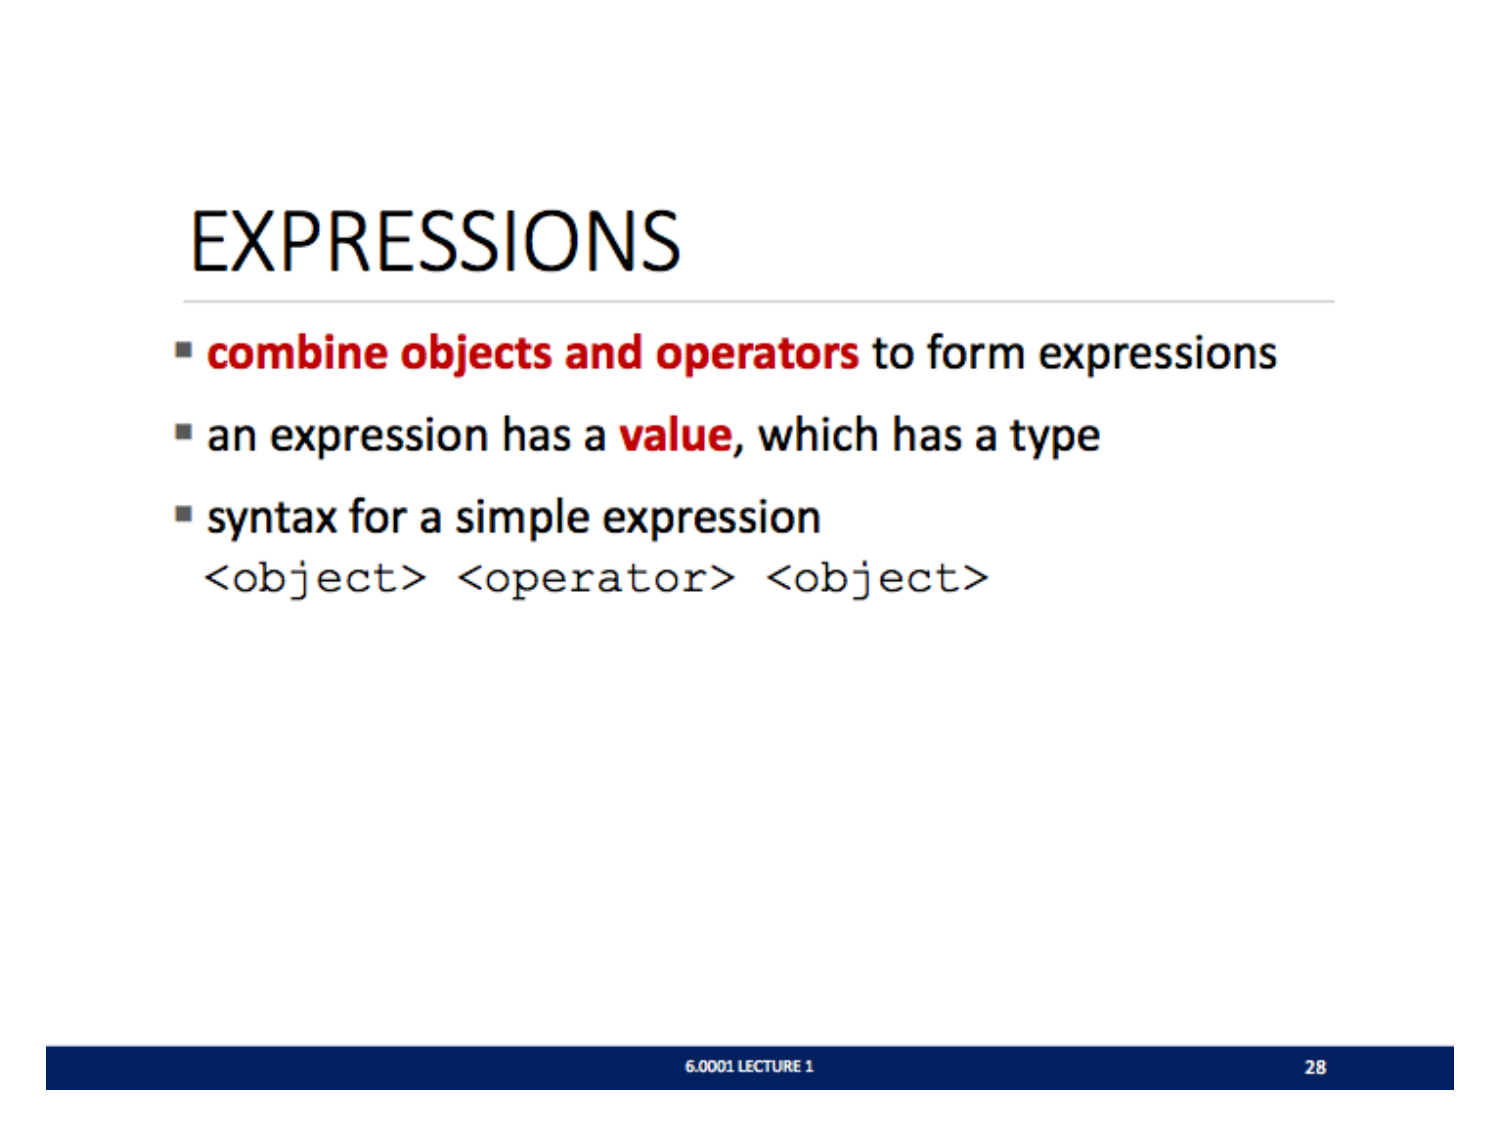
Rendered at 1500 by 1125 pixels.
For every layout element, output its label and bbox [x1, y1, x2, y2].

picture [46, 34, 1454, 1091]
